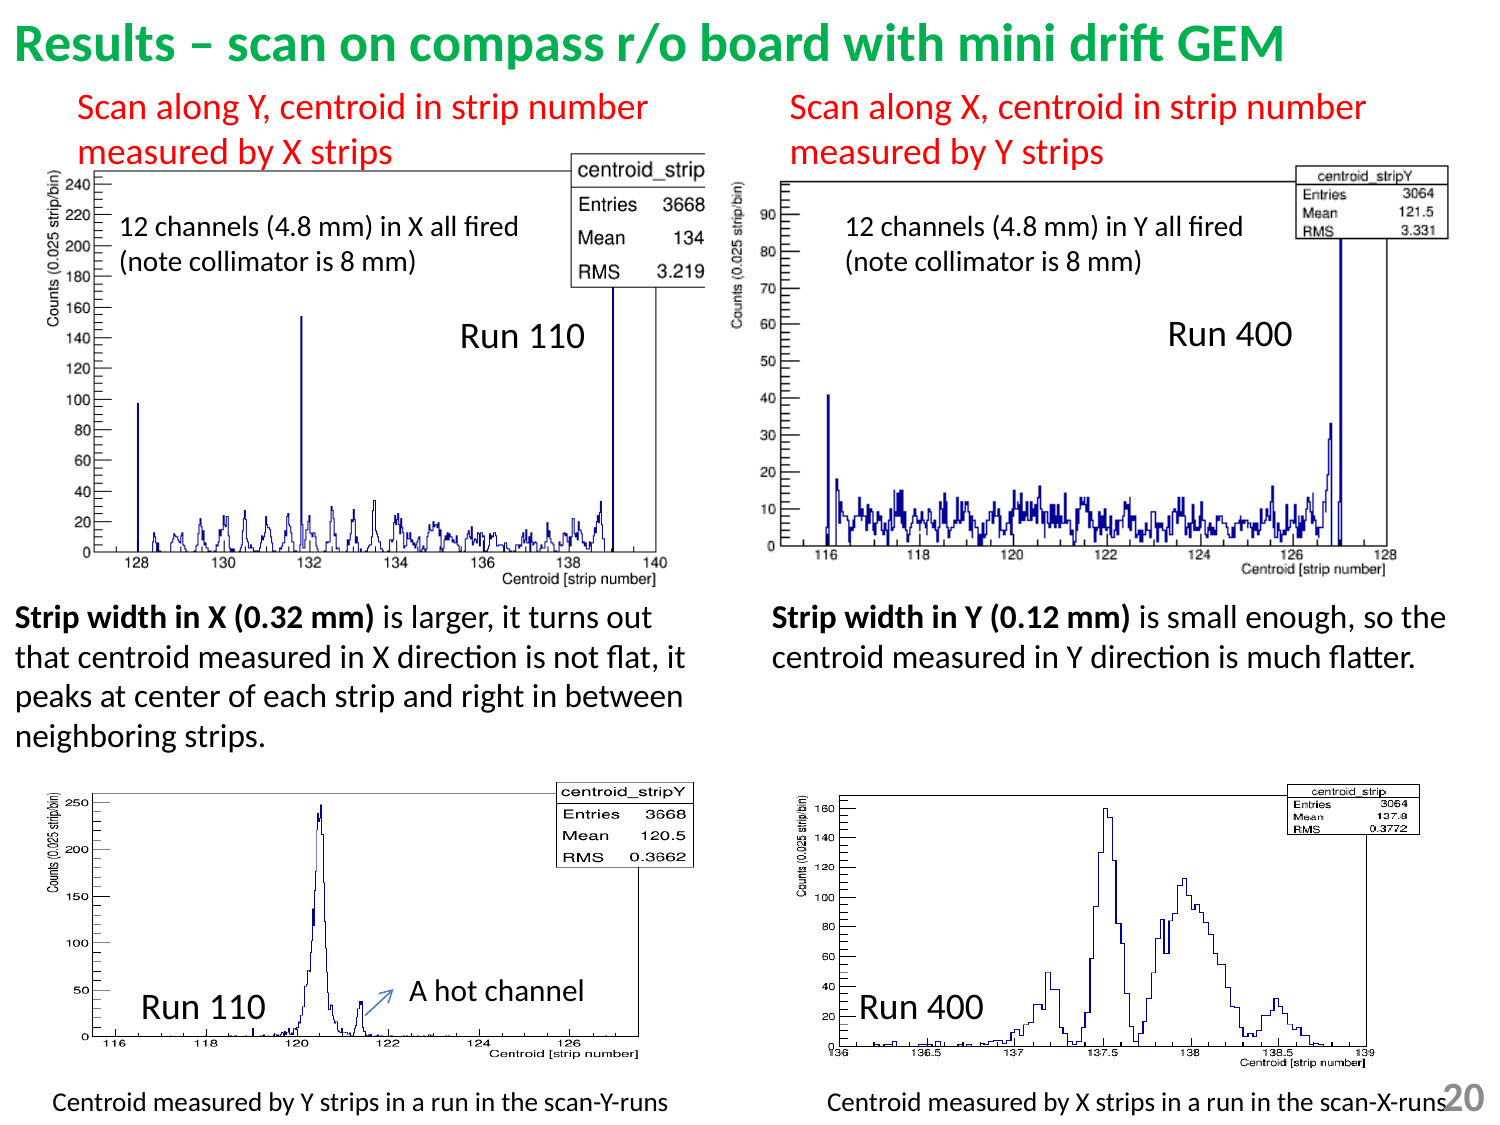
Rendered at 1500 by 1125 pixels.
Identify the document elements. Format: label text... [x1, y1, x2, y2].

text_box Centroid measured by Y strips in a run in the scan-Y-runs [37, 1076, 725, 1125]
text_box Centroid measured by X strips in a run in the scan-X-runs [812, 1087, 1149, 1125]
text_box Strip width in Y (0.12 mm) is small enough, so the centroid measured in Y direction is much flatter. [757, 597, 1463, 682]
text_box Results – scan on compass r/o board with mini drift GEM [0, 0, 1500, 80]
slide_number 20 [1149, 1065, 1500, 1125]
picture [23, 123, 1463, 601]
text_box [364, 988, 394, 1016]
picture [774, 763, 1433, 1078]
text_box Scan along Y, centroid in strip number measured by X strips [62, 74, 675, 122]
text_box Strip width in X (0.32 mm) is larger, it turns out that centroid measured in X direction is not flat, it peaks at center of each strip and right in between neighboring strips. [0, 587, 706, 762]
text_box Scan along X, centroid in strip number measured by Y strips [774, 74, 1388, 136]
picture [24, 762, 706, 1068]
